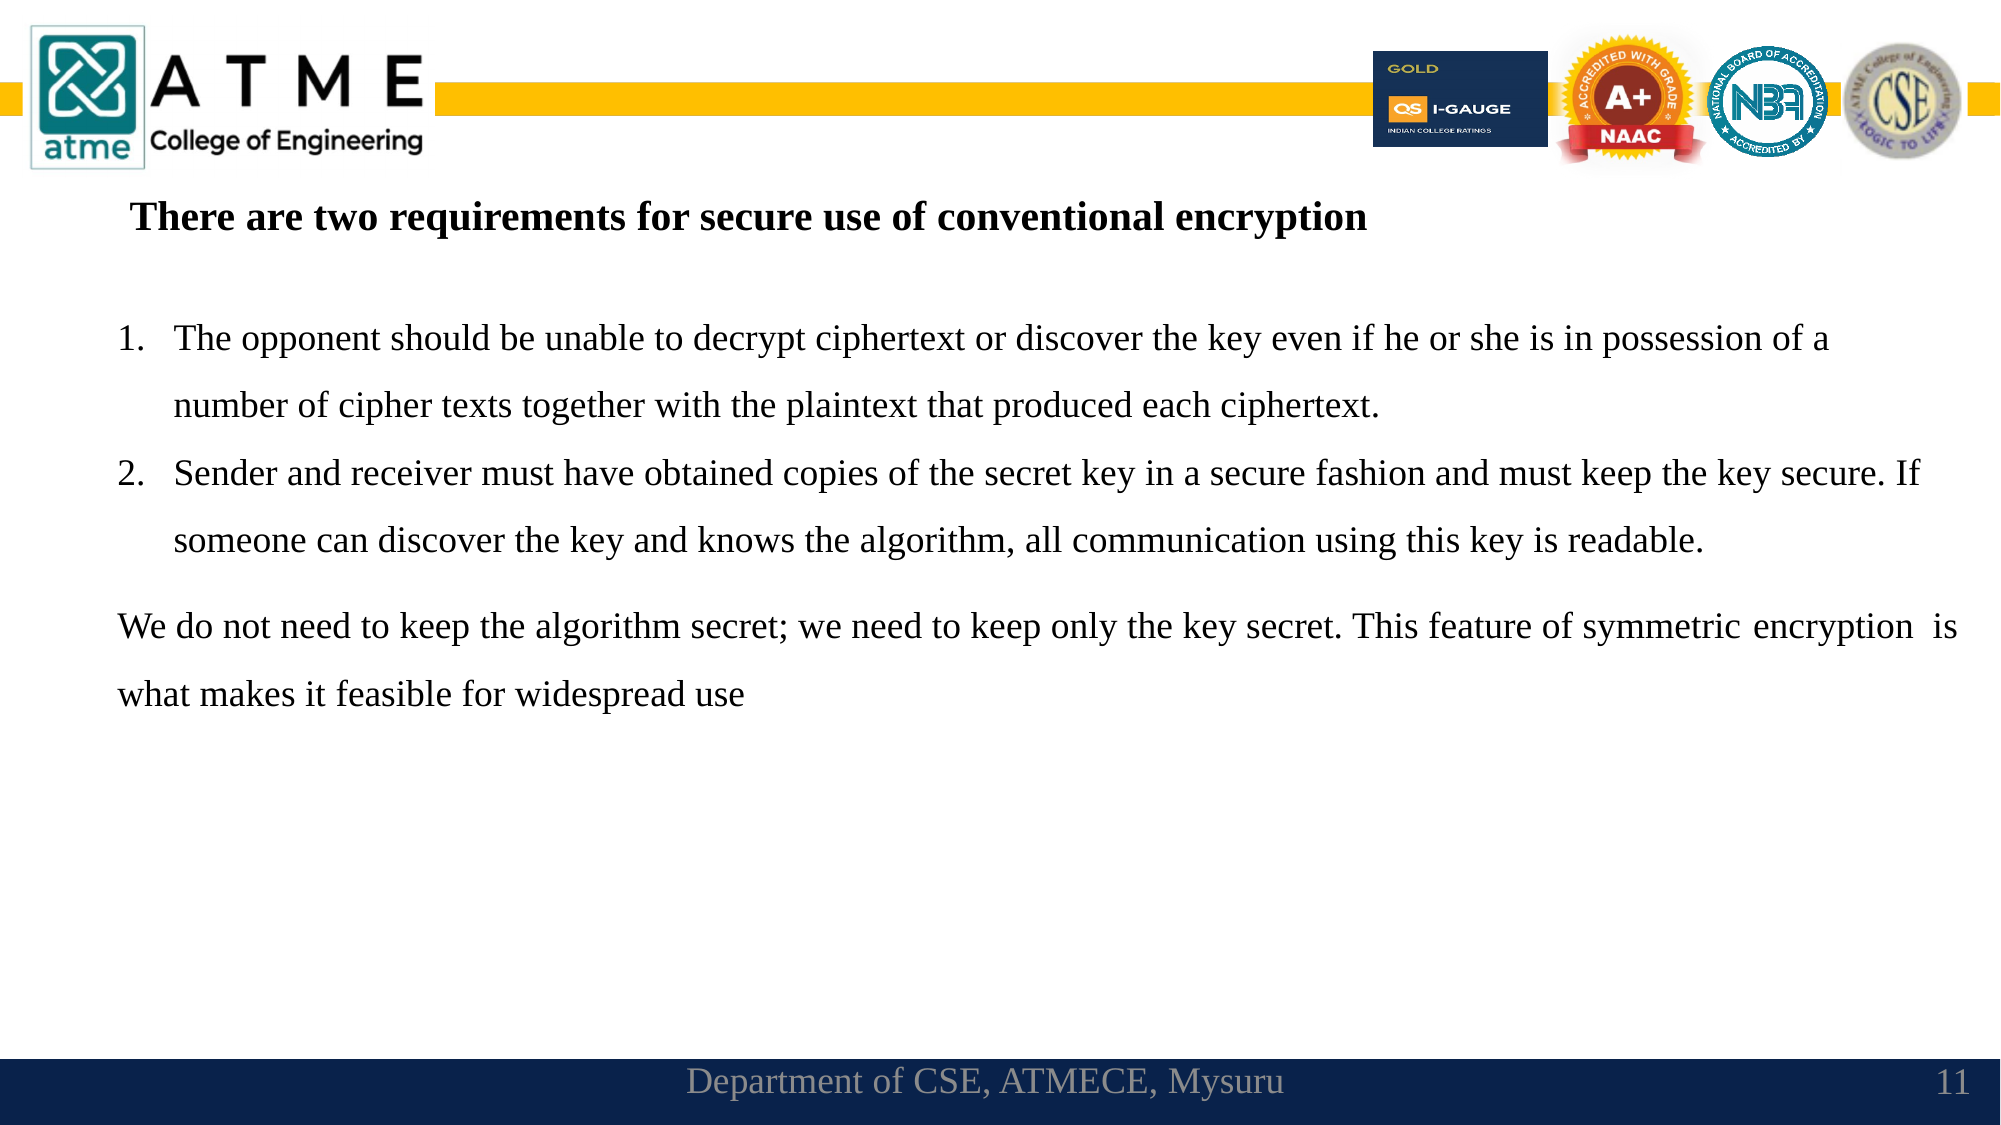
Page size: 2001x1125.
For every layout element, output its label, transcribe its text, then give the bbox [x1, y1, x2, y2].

text_box The opponent should be unable to decrypt ciphertext or discover the key even if he or she is in possession of a number of cipher texts together with the plaintext that produced each ciphertext. Sender and receiver must have obtained copies of the secret key in a secure fashion and must keep the key secure. If someone can discover the key and knows the algorithm, all communication using this key is readable. [102, 282, 1950, 568]
picture [0, 1059, 2001, 1125]
footer Department of CSE, ATMECE, Mysuru [501, 1056, 1470, 1102]
picture [1840, 26, 1968, 176]
picture [22, 15, 435, 178]
picture [1373, 20, 1828, 180]
text_box We do not need to keep the algorithm secret; we need to keep only the key secret. This feature of symmetric encryption is what makes it feasible for widespread use [102, 571, 2000, 721]
slide_number 11 [1511, 1057, 1972, 1103]
text_box There are two requirements for secure use of conventional encryption [114, 181, 1423, 246]
